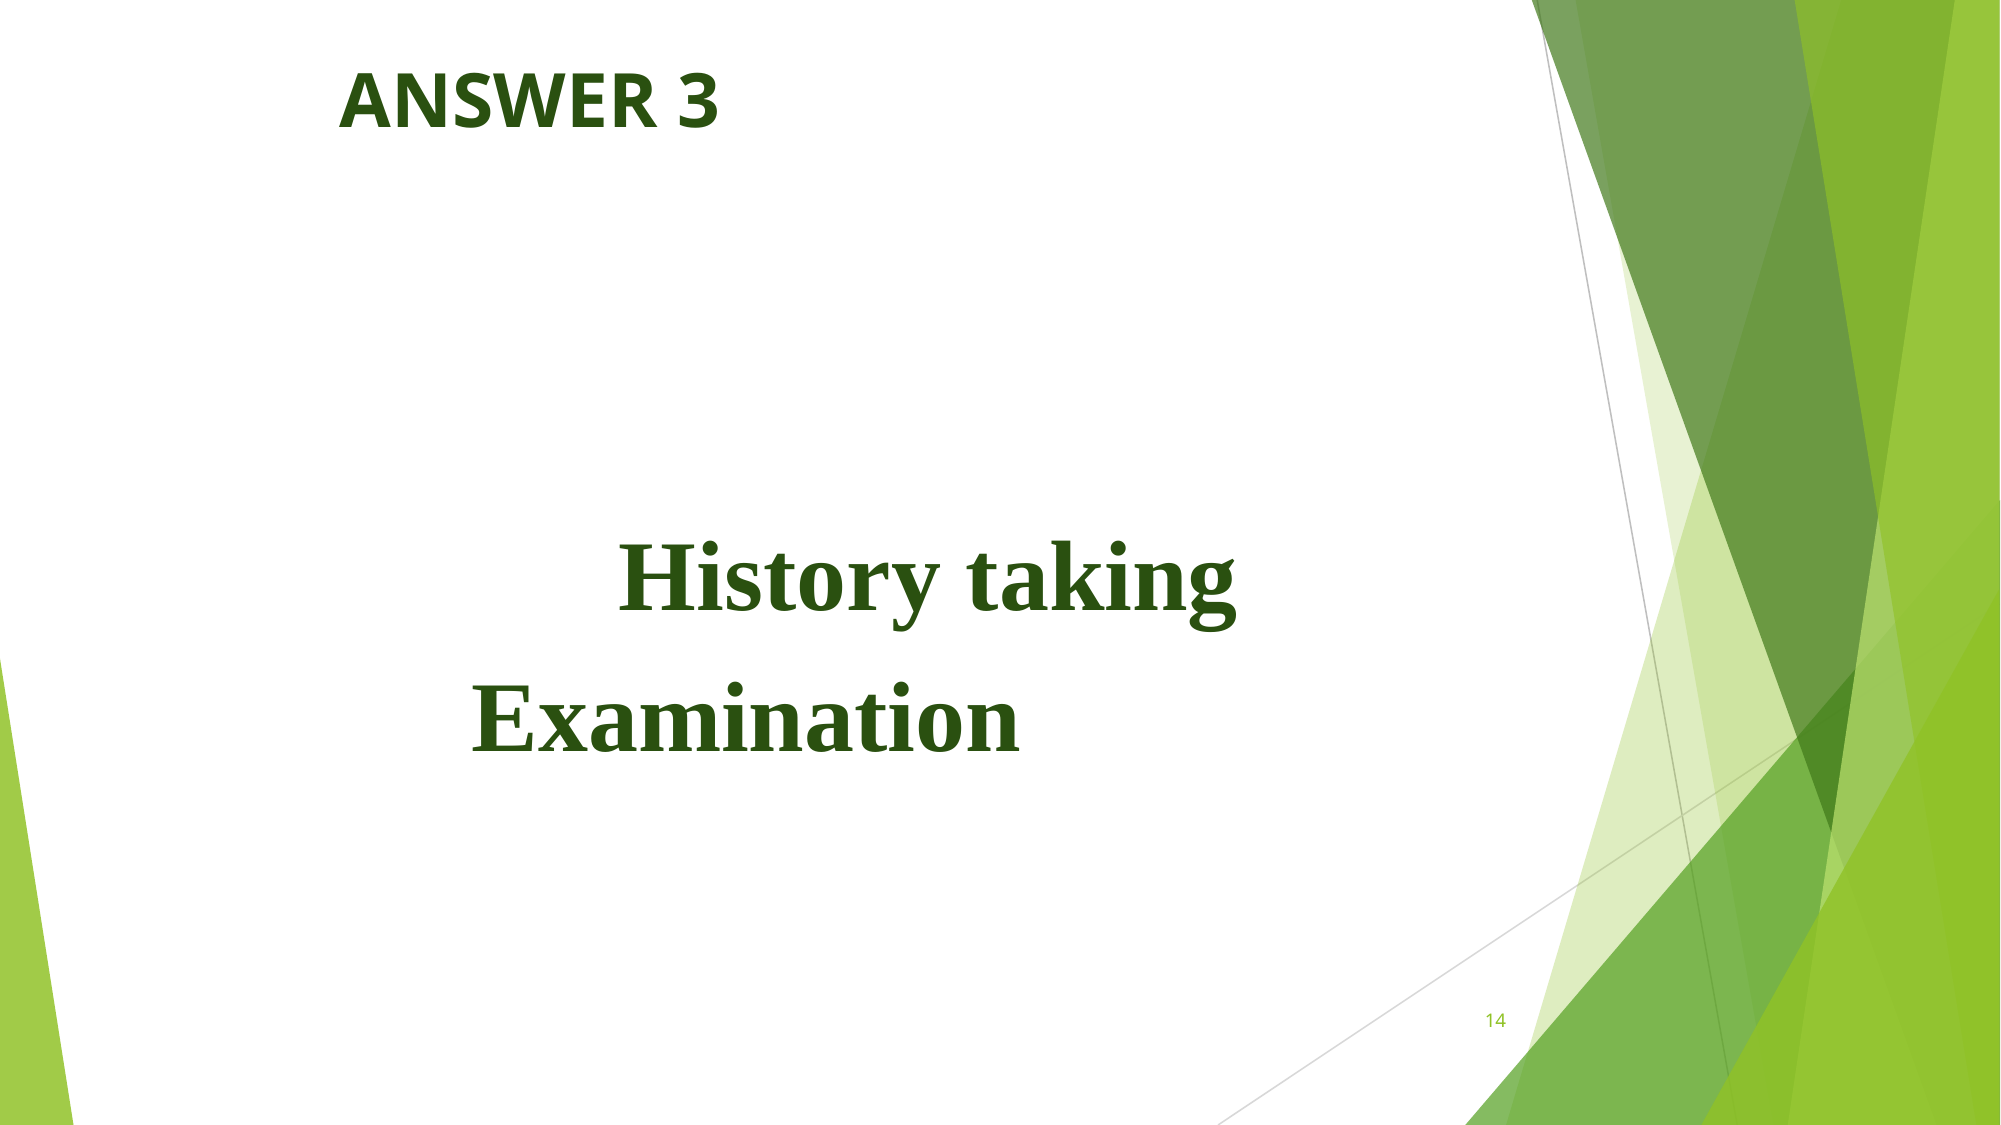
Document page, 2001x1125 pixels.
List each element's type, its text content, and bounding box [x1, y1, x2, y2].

title ANSWER 3 [324, 45, 1675, 185]
list History taking Examination [231, 150, 1638, 918]
slide_number 14 [1409, 991, 1522, 1051]
